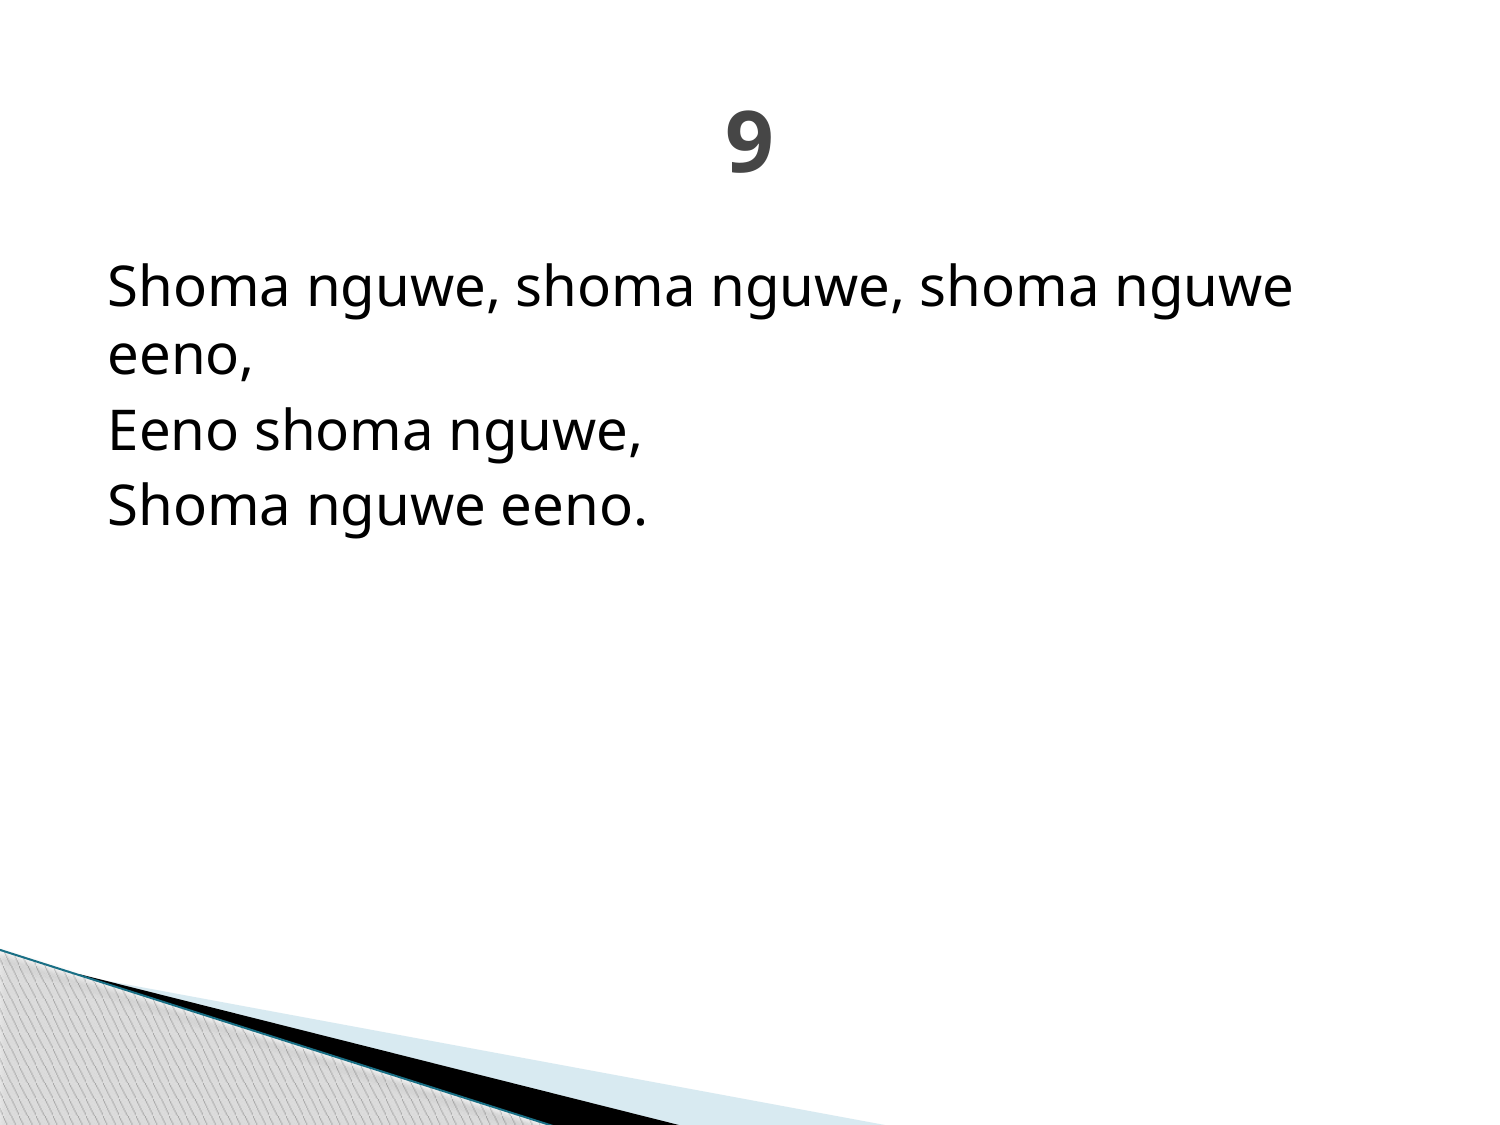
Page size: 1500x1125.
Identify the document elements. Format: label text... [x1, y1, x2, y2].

title 9 [75, 45, 1425, 233]
list Shoma nguwe, shoma nguwe, shoma nguwe eeno, Eeno shoma nguwe, Shoma nguwe eeno. [75, 243, 1425, 986]
